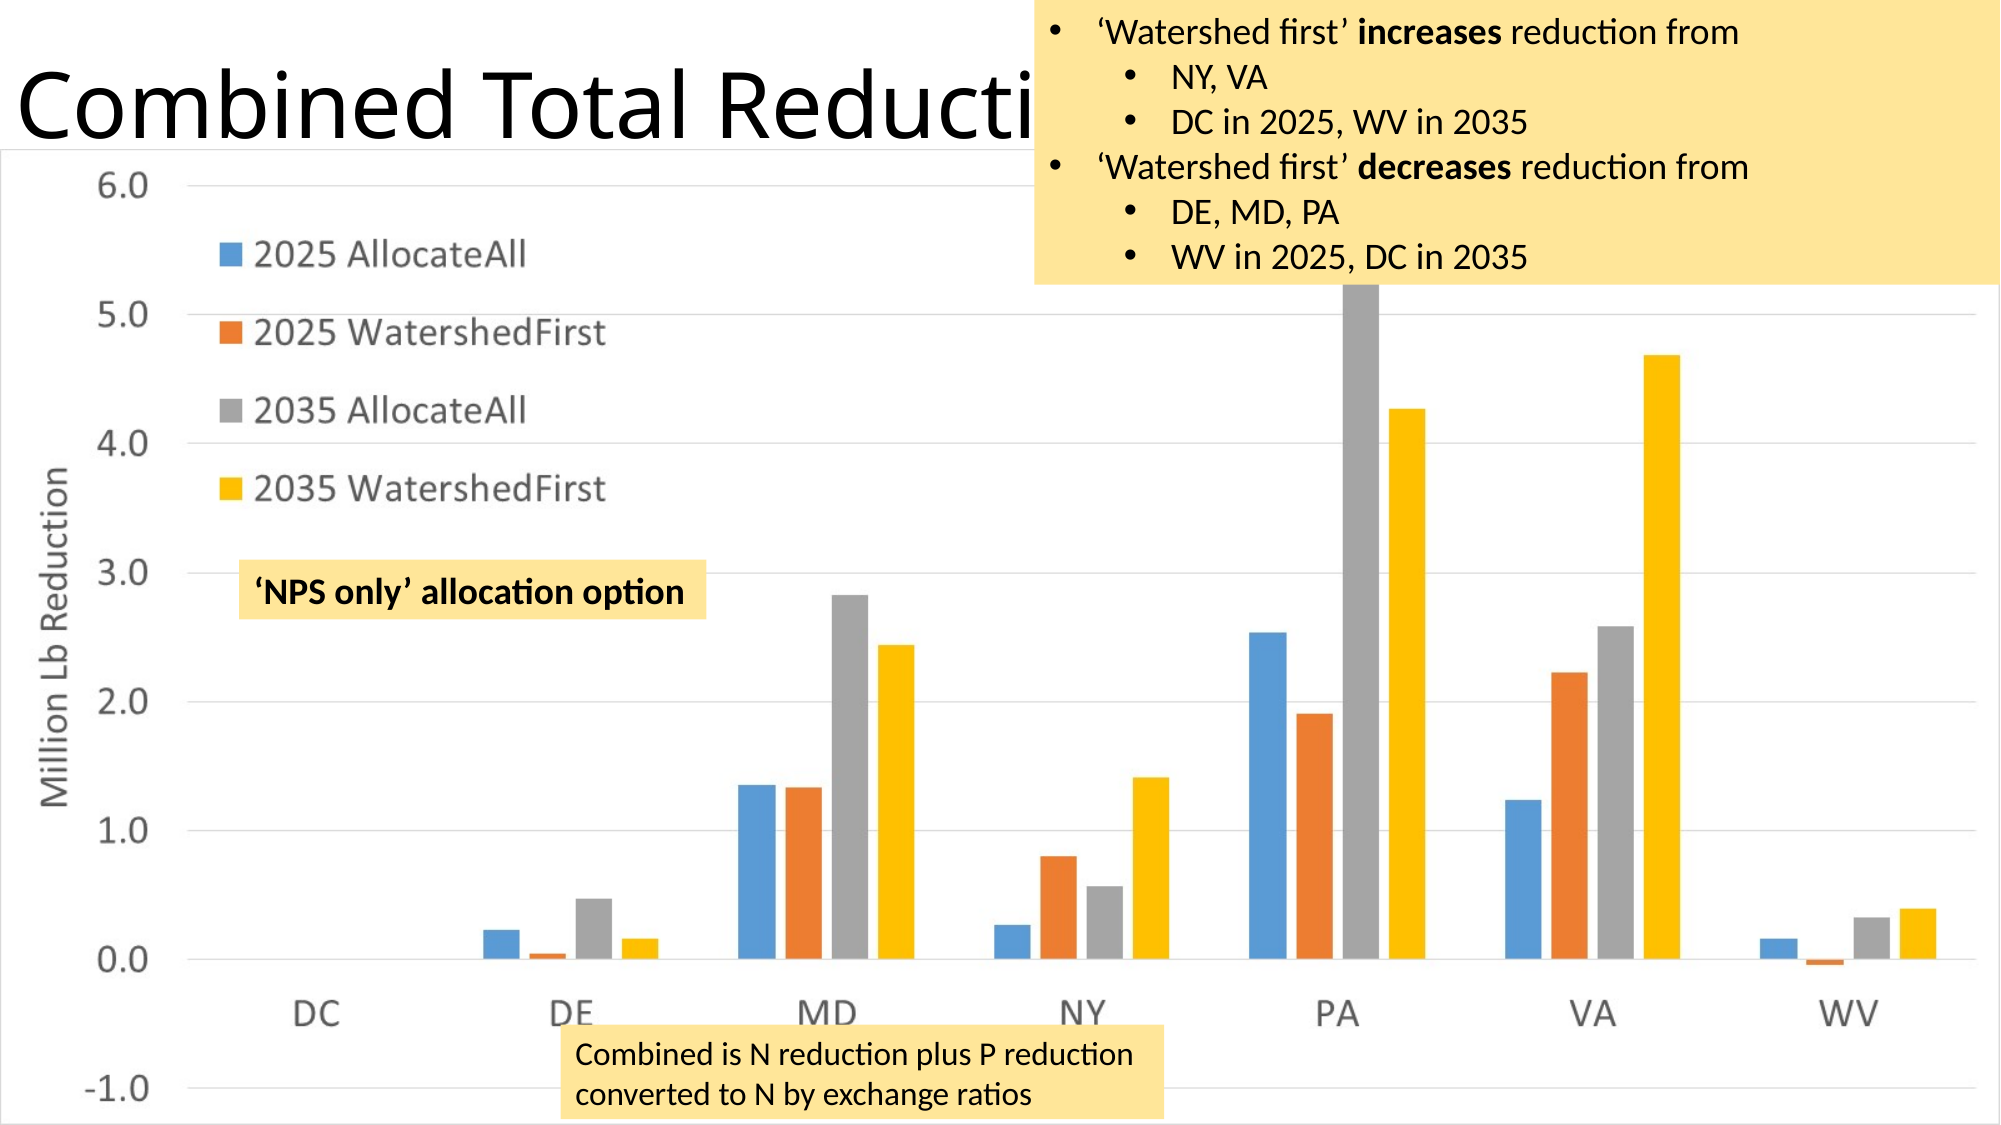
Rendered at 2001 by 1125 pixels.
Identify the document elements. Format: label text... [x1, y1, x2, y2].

title Combined Total Reductions [0, 0, 1034, 149]
text_box ‘Watershed first’ increases reduction from NY, VA DC in 2025, WV in 2035 ‘Watershed first’ decreases reduction from DE, MD, PA WV in 2025, DC in 2035 [1034, 0, 2000, 149]
picture [0, 149, 2000, 1125]
